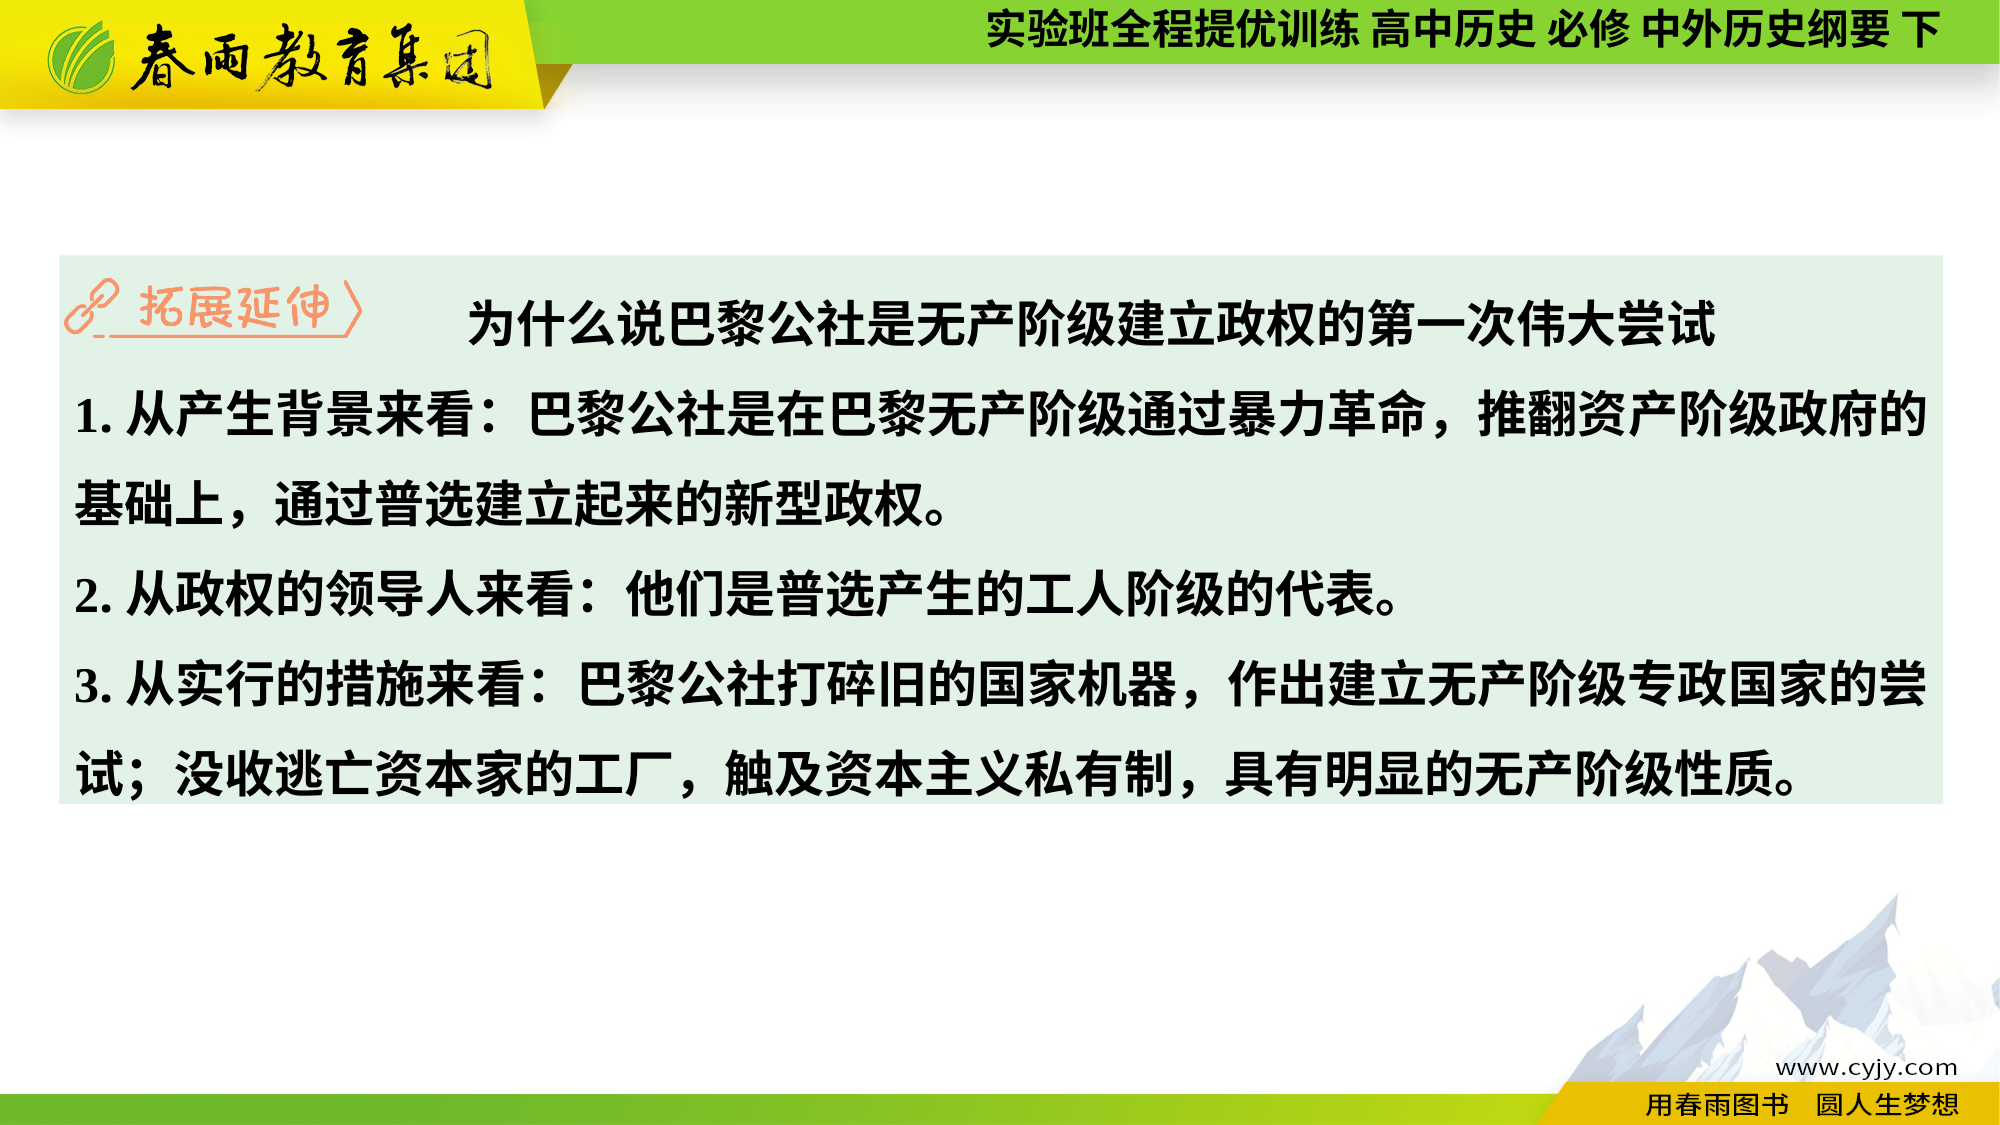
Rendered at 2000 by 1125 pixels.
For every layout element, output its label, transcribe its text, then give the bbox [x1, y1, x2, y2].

list 为什么说巴黎公社是无产阶级建立政权的第一次伟大尝试 1.从产生背景来看：巴黎公社是在巴黎无产阶级通过暴力革命，推翻资产阶级政府的基础上，通过普选建立起来的新型政权。 2.从政权的领导人来看：他们是普选产生的工人阶级的代表。 3.从实行的措施来看：巴黎公社打碎旧的国家机器，作出建立无产阶级专政国家的尝试；没收逃亡资本家的工厂，触及资本主义私有制，具有明显的无产阶级性质。 [59, 255, 1944, 805]
picture [0, 0, 2000, 1125]
